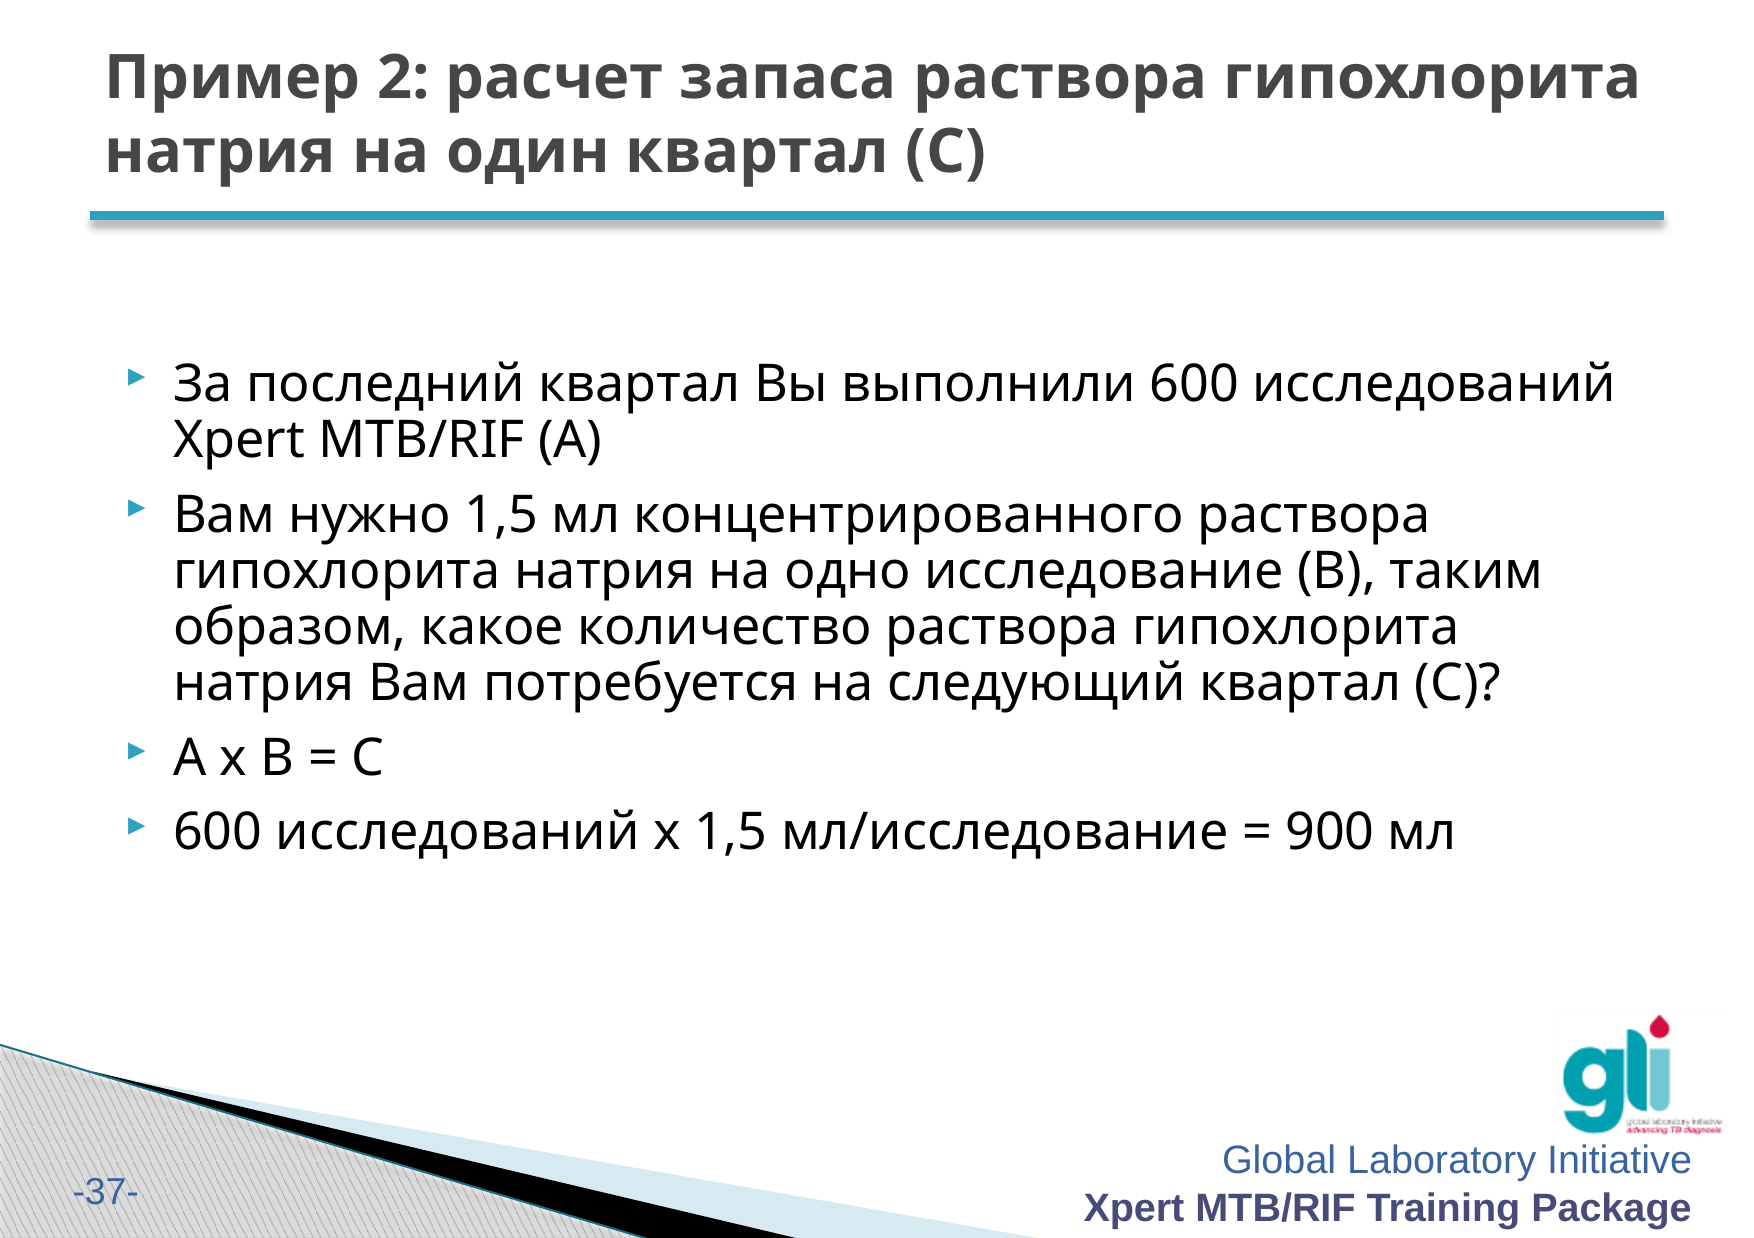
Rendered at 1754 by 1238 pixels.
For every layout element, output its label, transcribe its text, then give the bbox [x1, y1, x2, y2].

list За последний квартал Вы выполнили 600 исследований Xpert MTB/RIF (A) Вам нужно 1,5 мл концентрированного раствора гипохлорита натрия на одно исследование (B), таким образом, какое количество раствора гипохлорита натрия Вам потребуется на следующий квартал (C)? A x B = C 600 исследований x 1,5 мл/исследование = 900 мл [87, 267, 1666, 996]
picture [1553, 1011, 1727, 1139]
title Пример 2: расчет запаса раствора гипохлорита натрия на один квартал (C) [87, 28, 1666, 195]
